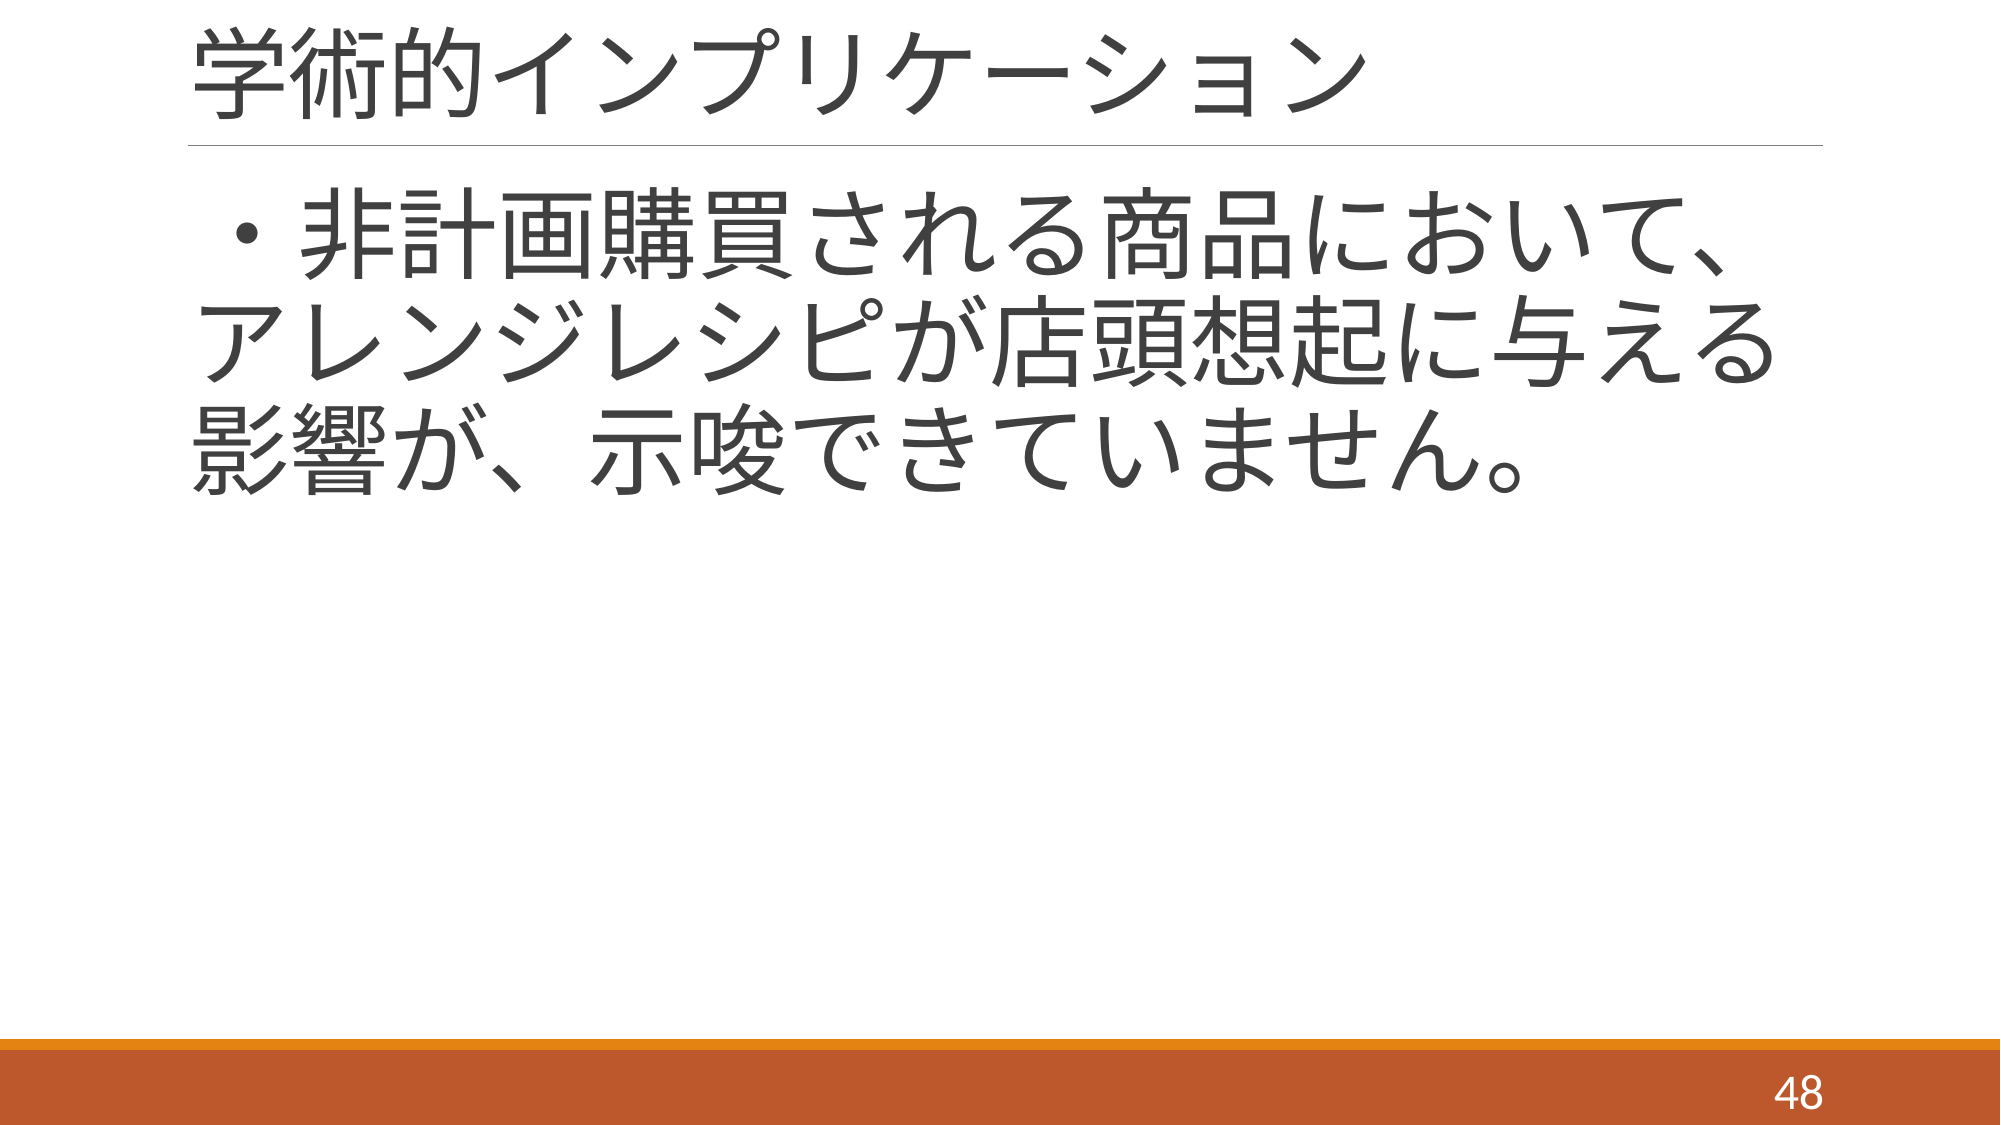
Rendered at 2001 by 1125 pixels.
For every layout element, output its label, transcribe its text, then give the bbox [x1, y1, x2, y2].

list ・非計画購買される商品において、アレンジレシピが店頭想起に与える影響が、示唆できていません。 [174, 177, 1825, 1014]
title 学術的インプリケーション [174, 13, 1825, 140]
slide_number 48 [1624, 1059, 1840, 1120]
